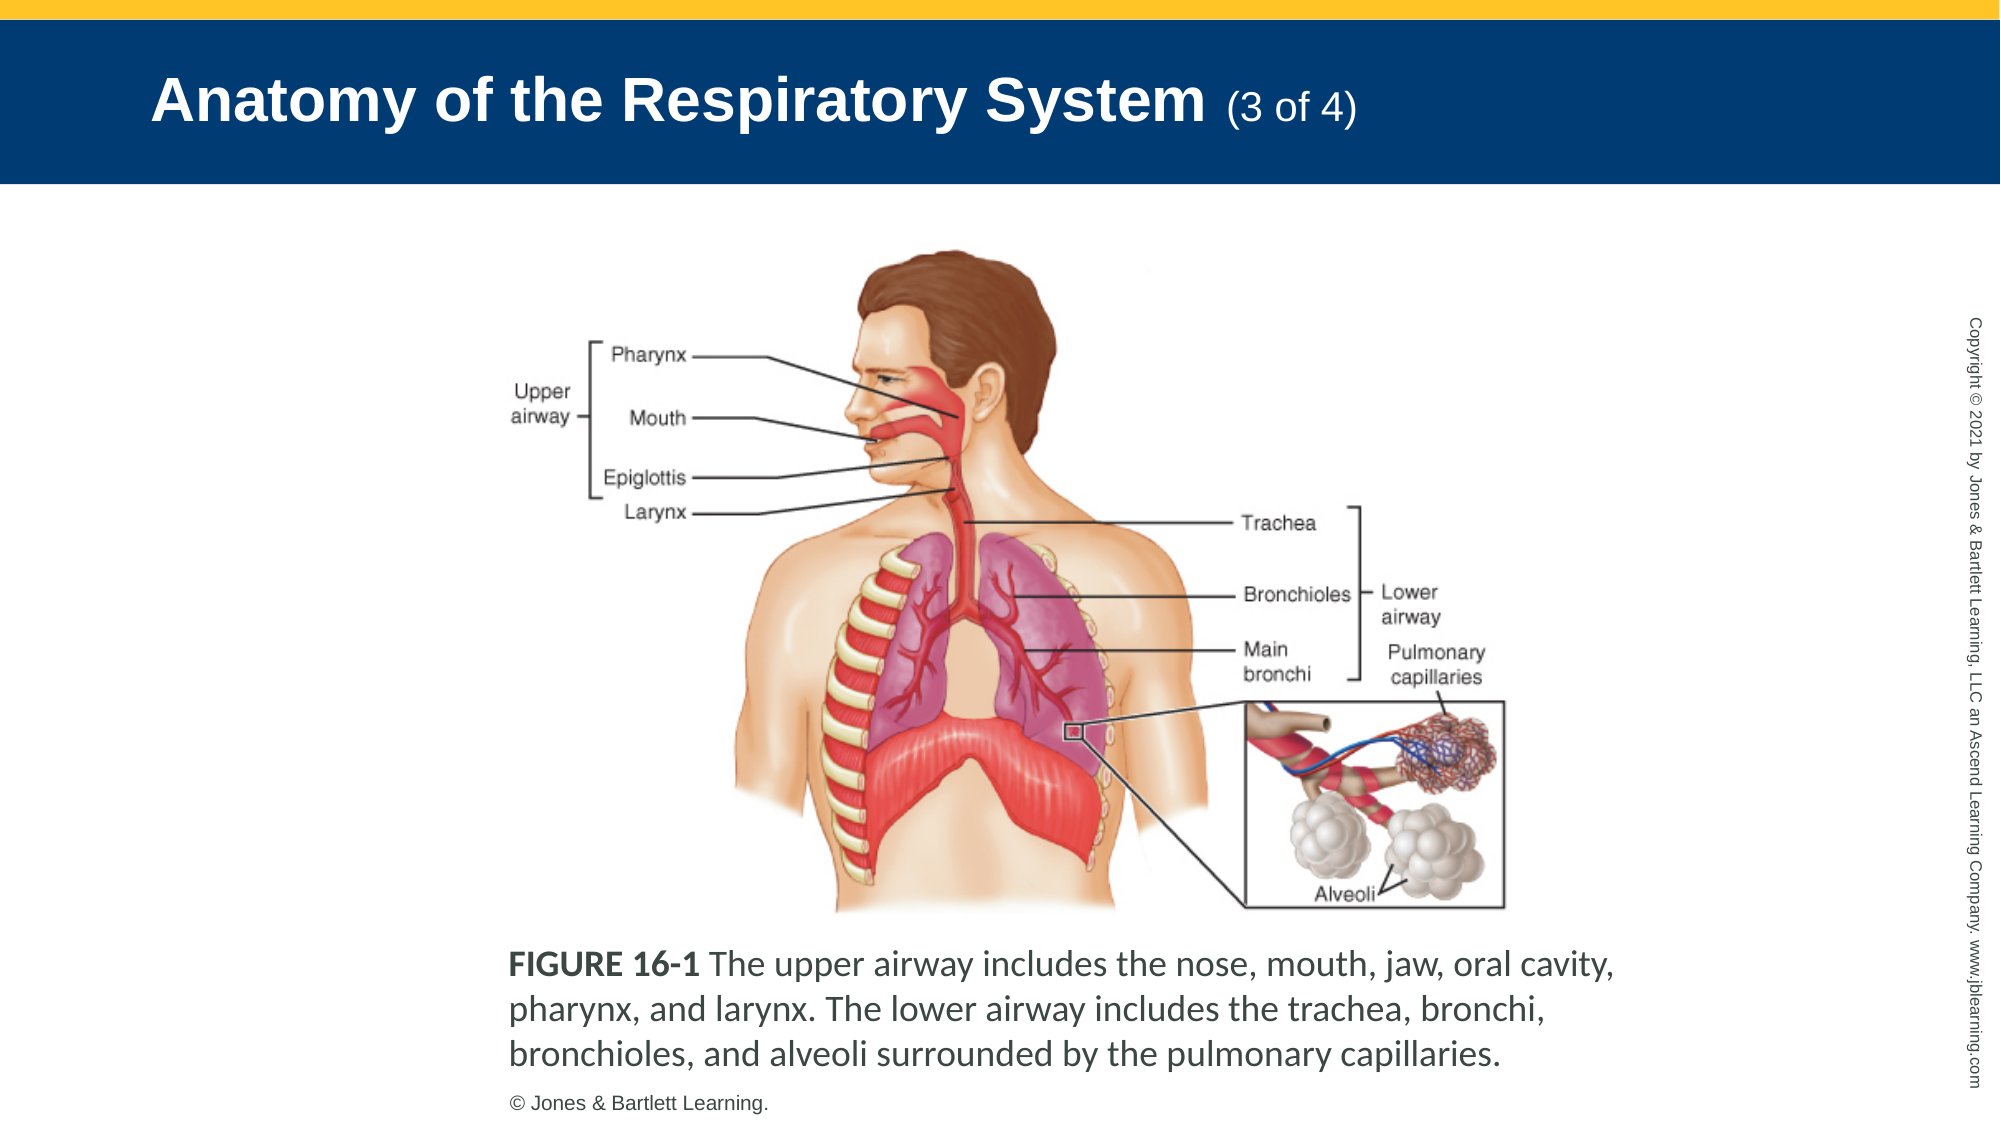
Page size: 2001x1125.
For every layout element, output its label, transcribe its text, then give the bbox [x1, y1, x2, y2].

text_box © Jones & Bartlett Learning. [495, 1082, 785, 1123]
text_box FIGURE 16-1 The upper airway includes the nose, mouth, jaw, oral cavity, pharynx, and larynx. The lower airway includes the trachea, bronchi, bronchioles, and alveoli surrounded by the pulmonary capillaries. [493, 931, 1641, 1082]
title Anatomy of the Respiratory System (3 of 4) [0, 19, 2000, 185]
picture [493, 230, 1526, 932]
